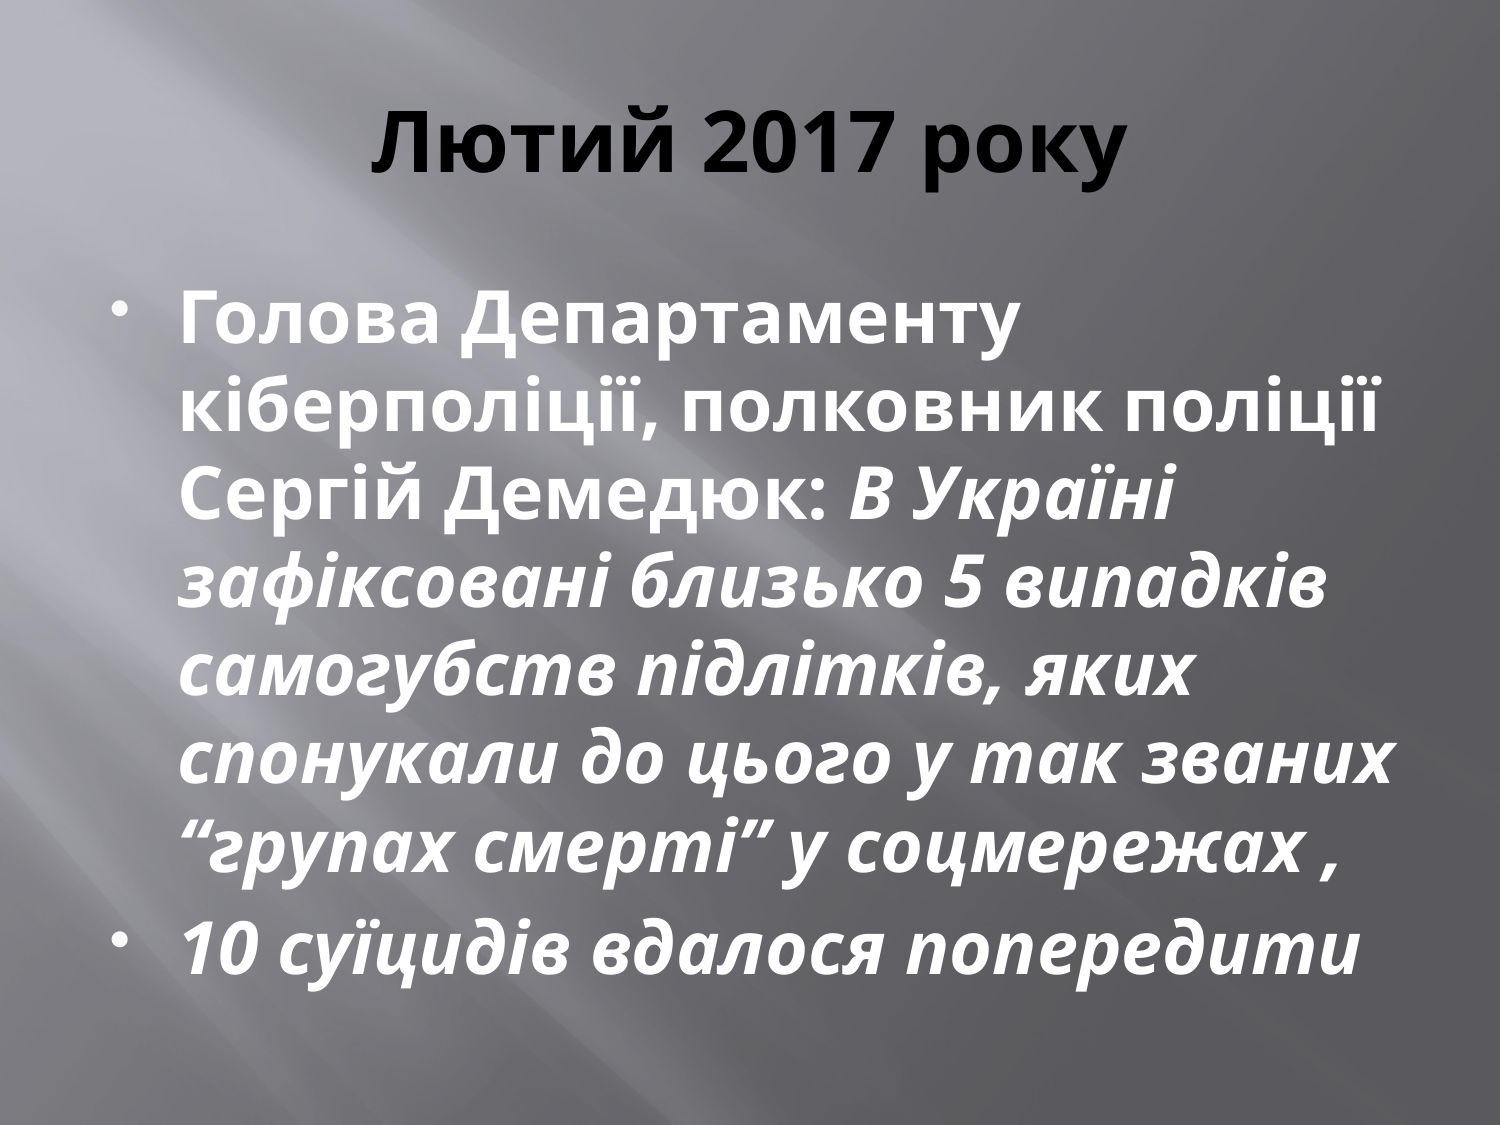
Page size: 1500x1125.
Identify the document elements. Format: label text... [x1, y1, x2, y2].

list Голова Департаменту кіберполіції, полковник поліції Сергій Демедюк: В Україні зафіксовані близько 5 випадків самогубств підлітків, яких спонукали до цього у так званих “групах смерті” у соцмережах , 10 суїцидів вдалося попередити [75, 262, 1425, 1035]
title Лютий 2017 року [75, 45, 1425, 233]
